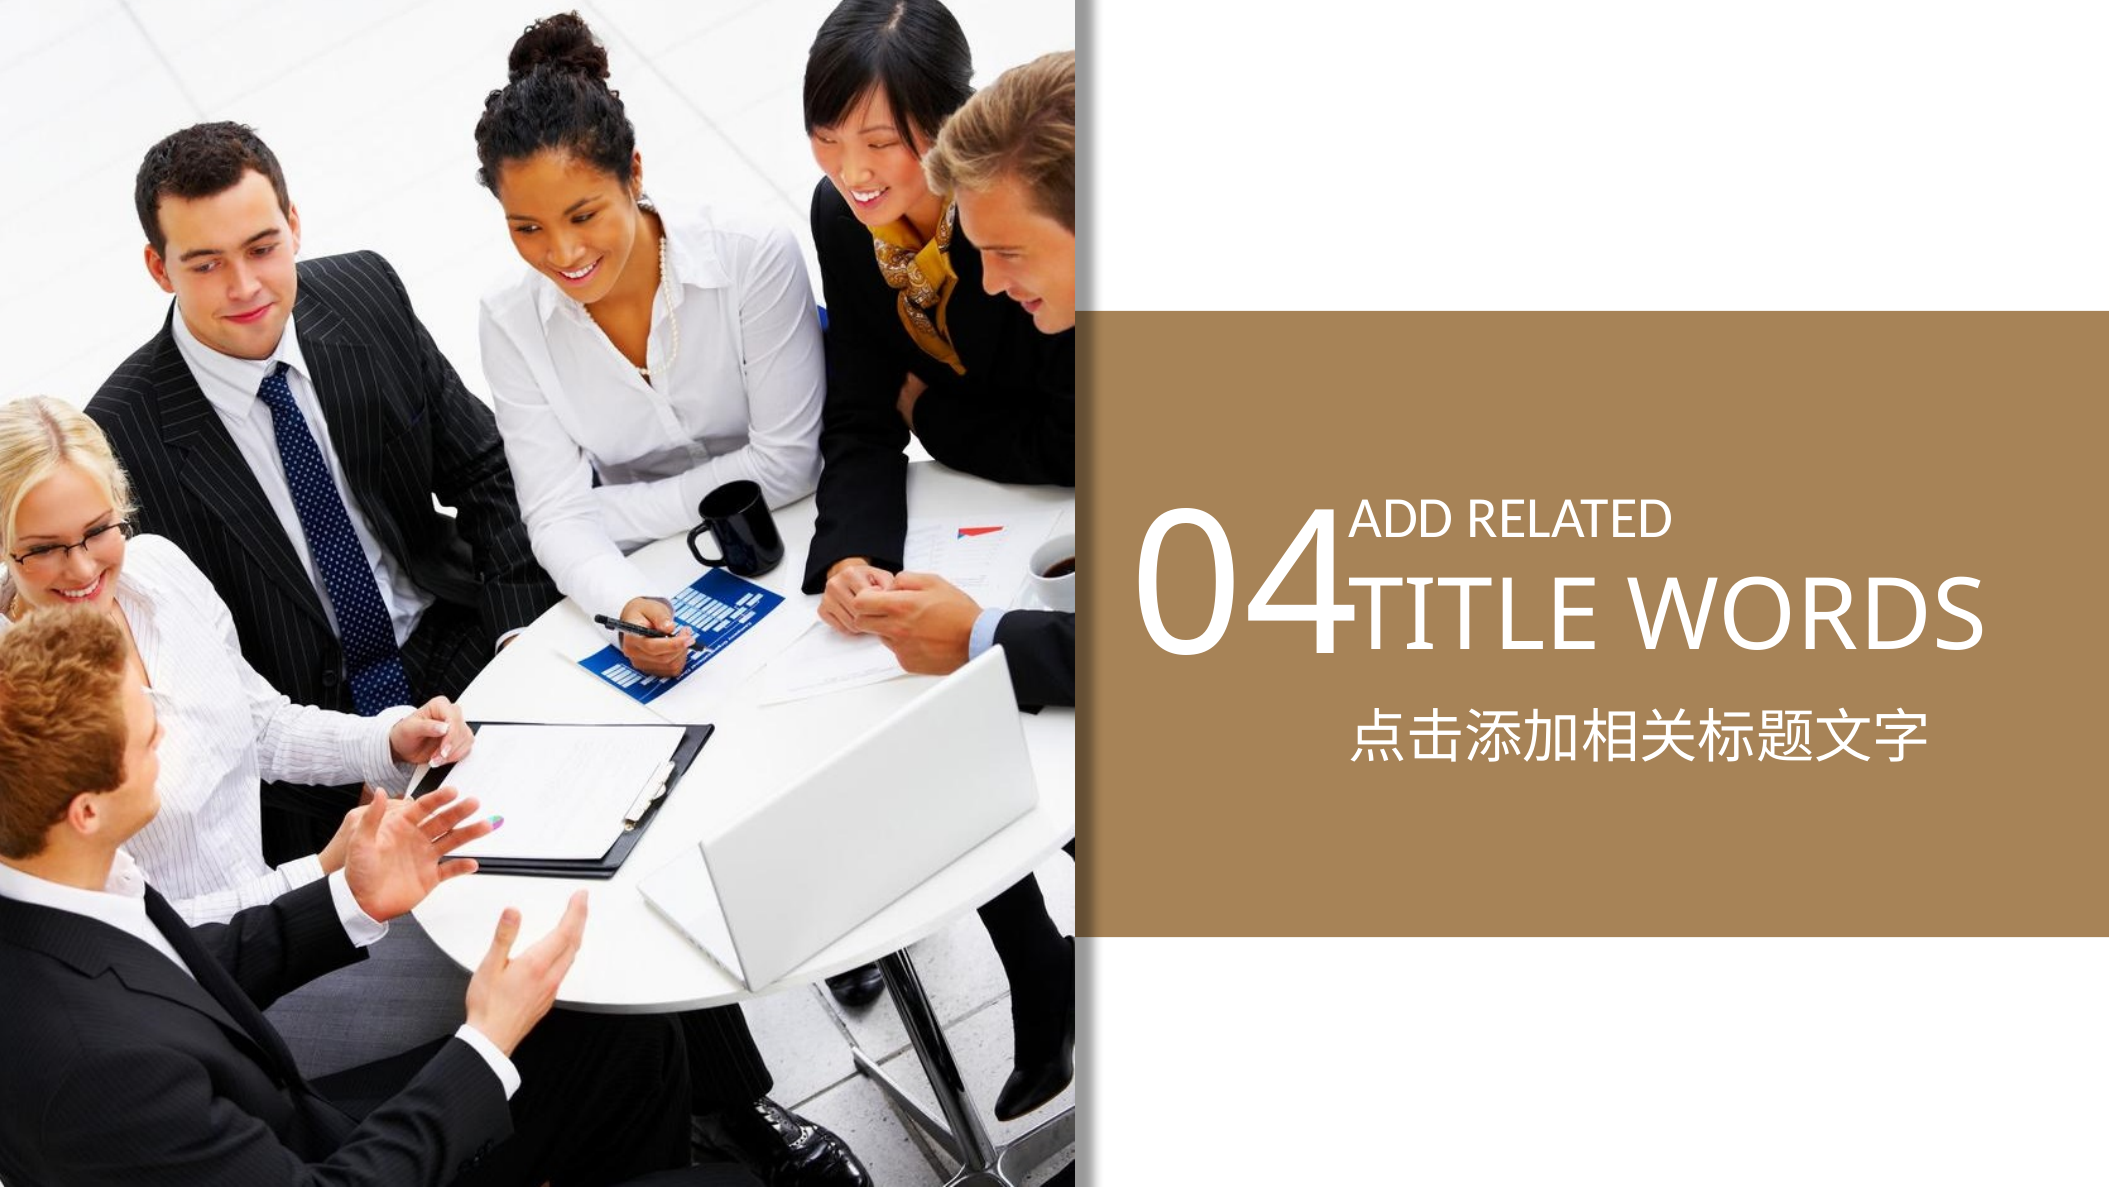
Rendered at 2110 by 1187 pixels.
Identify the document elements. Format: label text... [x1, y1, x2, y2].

text_box 点击添加相关标题文字 [1333, 692, 1969, 777]
text_box [0, 0, 1075, 1187]
text_box [1103, 310, 2109, 938]
text_box ADD RELATED TITLE WORDS [1431, 471, 2108, 677]
text_box 04 [1114, 446, 1431, 702]
